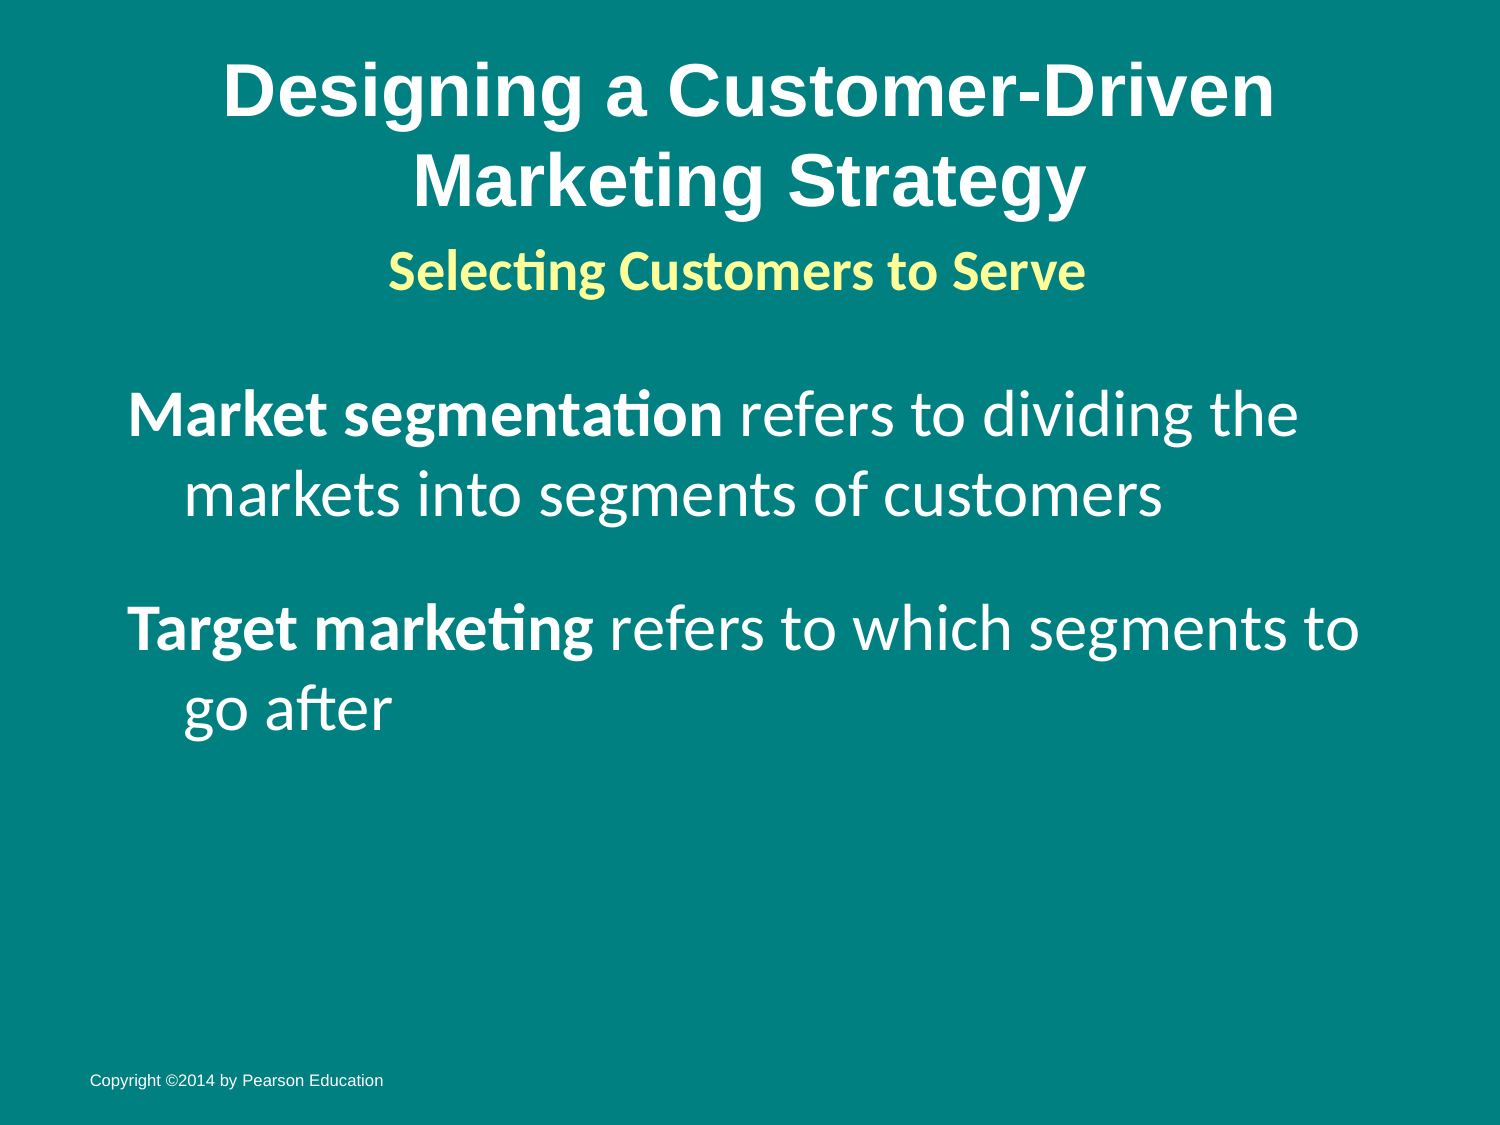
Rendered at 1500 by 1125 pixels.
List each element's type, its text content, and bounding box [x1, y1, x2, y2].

list Market segmentation refers to dividing the markets into segments of customers Target marketing refers to which segments to go after [112, 362, 1388, 1038]
list Selecting Customers to Serve [149, 226, 1326, 288]
title Designing a Customer-Driven Marketing Strategy [112, 37, 1388, 226]
text_box Copyright ©2014 by Pearson Education [74, 1062, 825, 1098]
